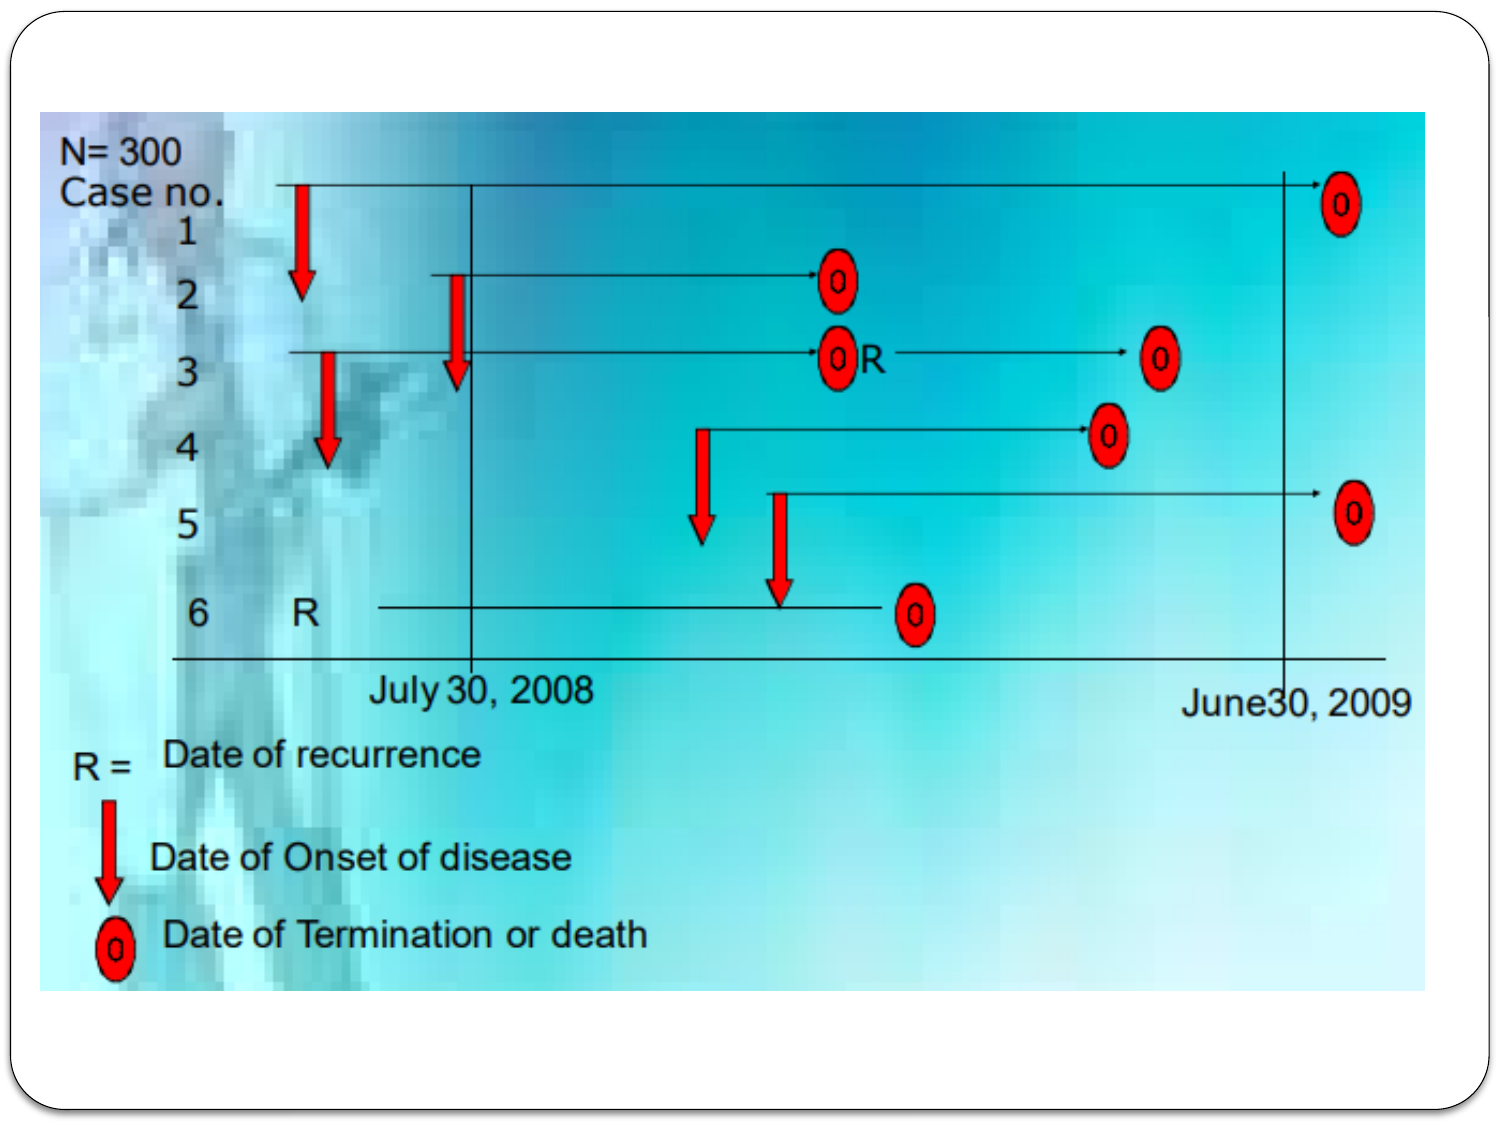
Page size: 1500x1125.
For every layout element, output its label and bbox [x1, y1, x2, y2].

picture [40, 112, 1426, 992]
